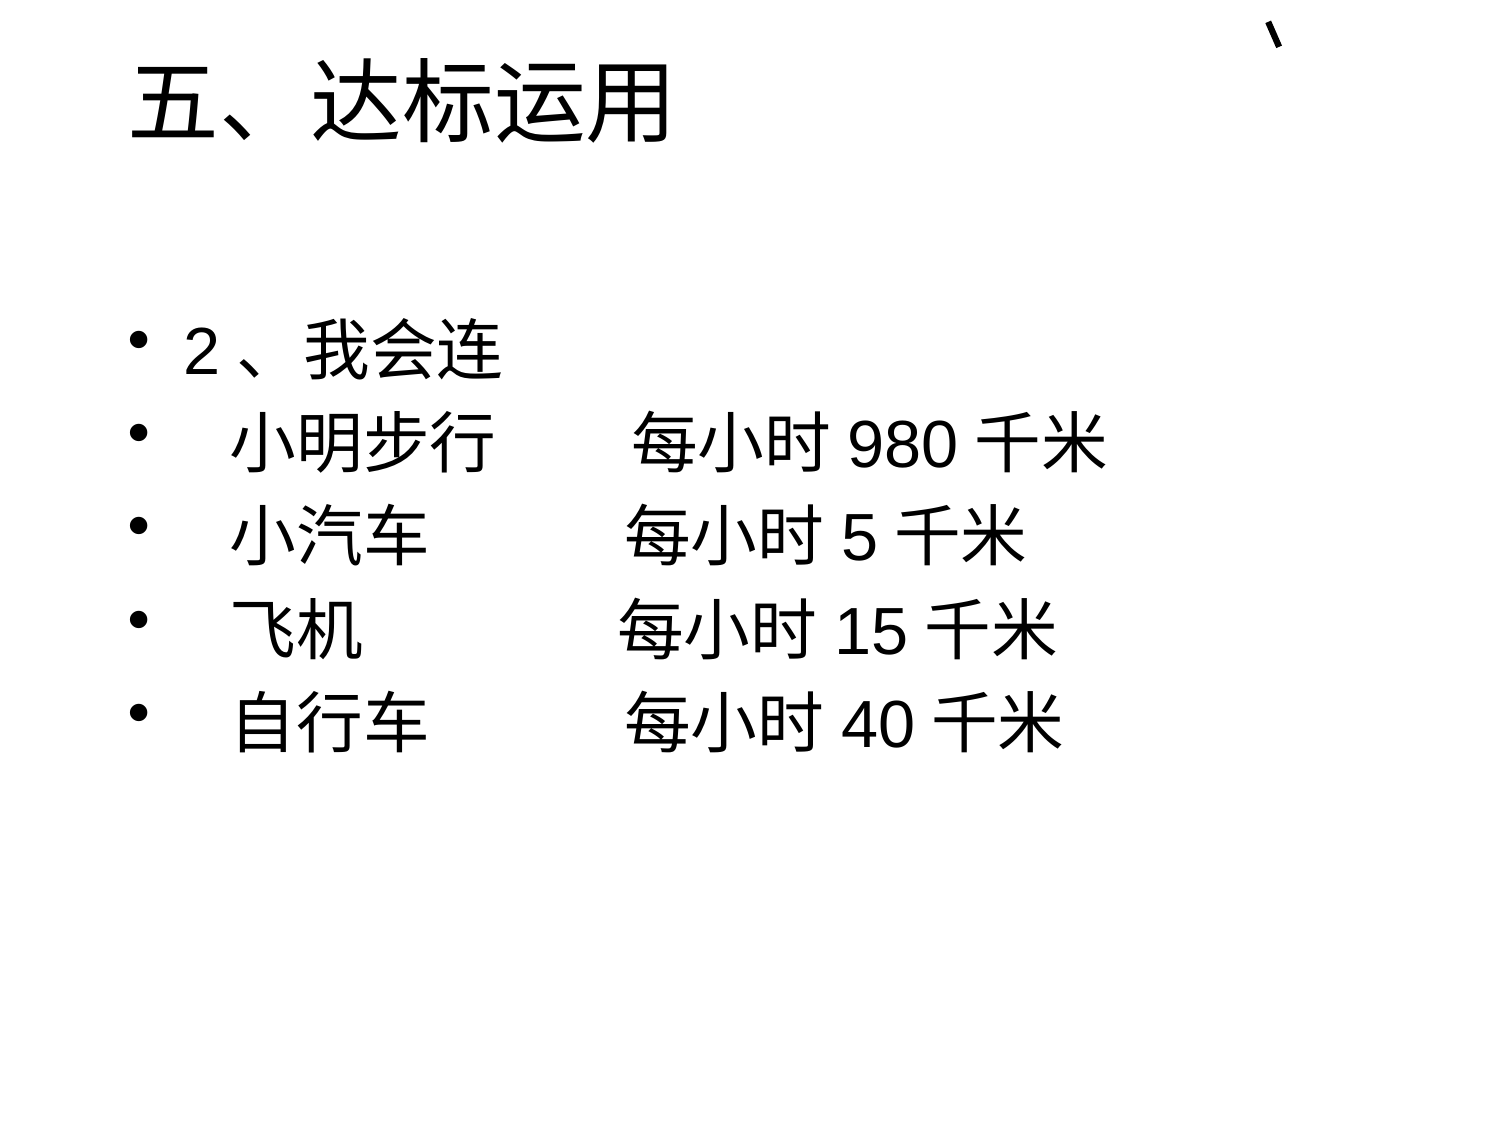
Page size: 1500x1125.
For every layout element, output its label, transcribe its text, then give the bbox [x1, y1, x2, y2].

list 2、我会连 小明步行 每小时980千米 小汽车 每小时5千米 飞机 每小时15千米 自行车 每小时40千米 [112, 299, 1376, 901]
title 五、达标运用 [112, 24, 727, 162]
